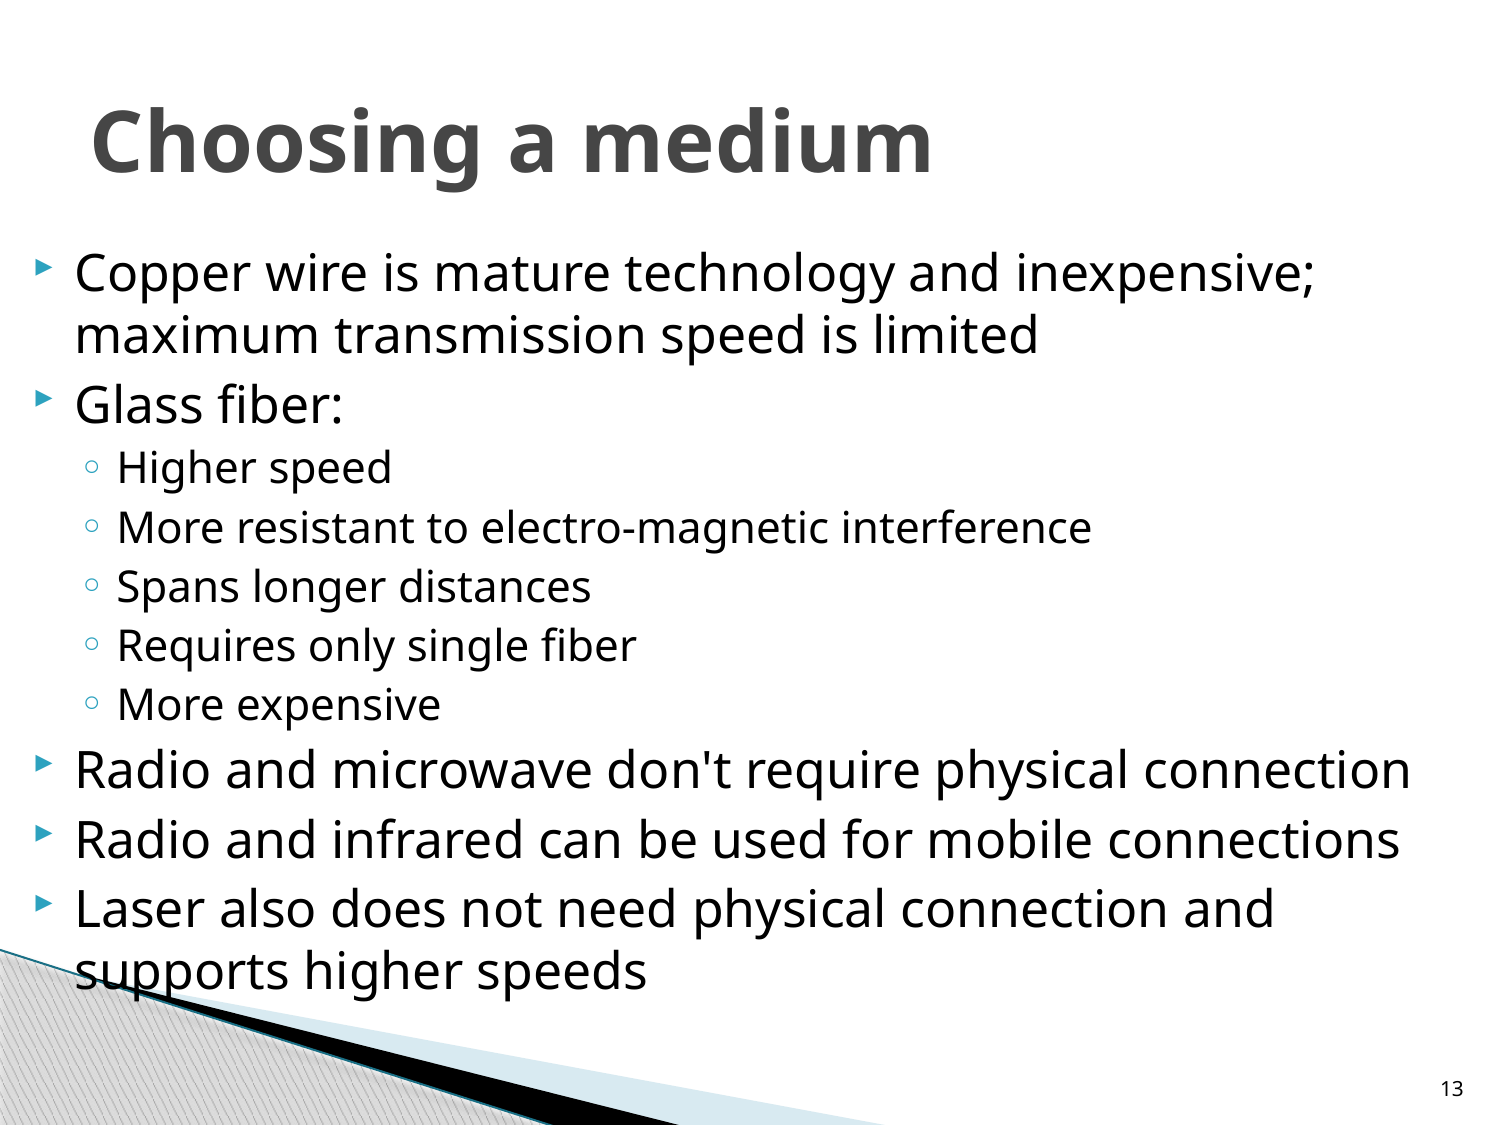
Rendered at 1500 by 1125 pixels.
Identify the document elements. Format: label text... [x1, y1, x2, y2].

list Copper wire is mature technology and inexpensive; maximum transmission speed is limited Glass fiber: Higher speed More resistant to electro-magnetic interference Spans longer distances Requires only single fiber More expensive Radio and microwave don't require physical connection Radio and infrared can be used for mobile connections Laser also does not need physical connection and supports higher speeds [0, 232, 1479, 1024]
slide_number 13 [1418, 1051, 1479, 1112]
title Choosing a medium [75, 45, 1425, 233]
